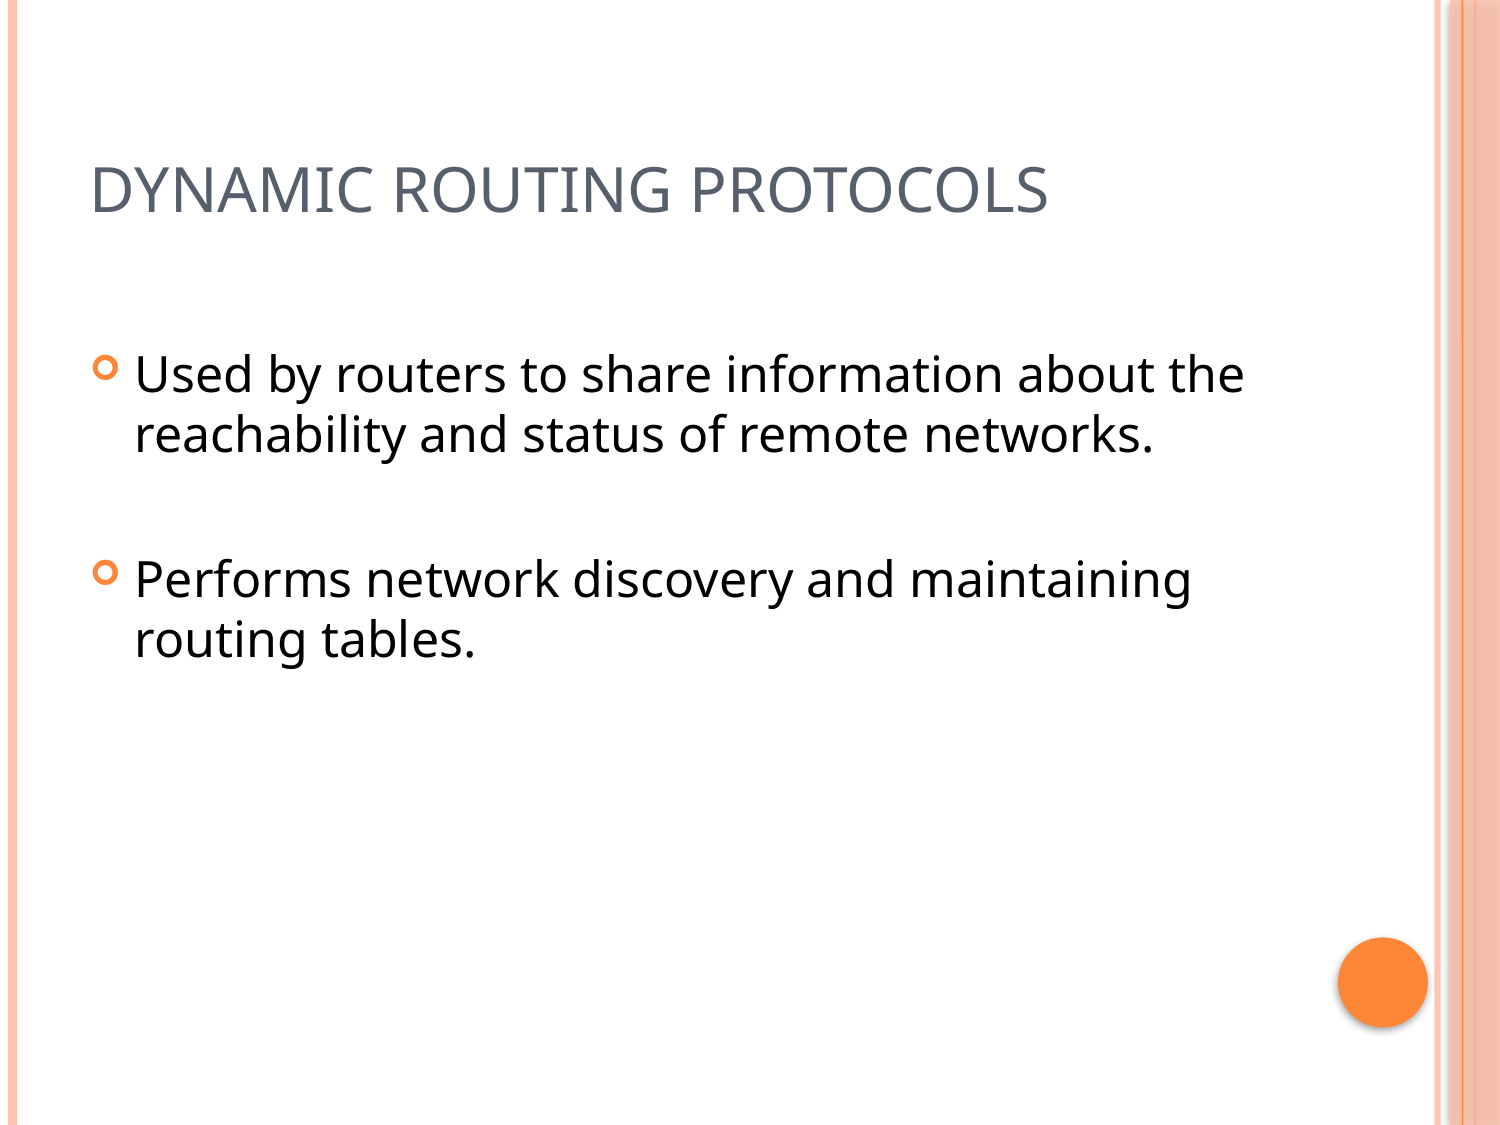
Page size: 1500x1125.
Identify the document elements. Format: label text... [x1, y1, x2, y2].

title Dynamic Routing Protocols [75, 45, 1300, 233]
list Used by routers to share information about the reachability and status of remote networks. Performs network discovery and maintaining routing tables. [75, 262, 1300, 1062]
